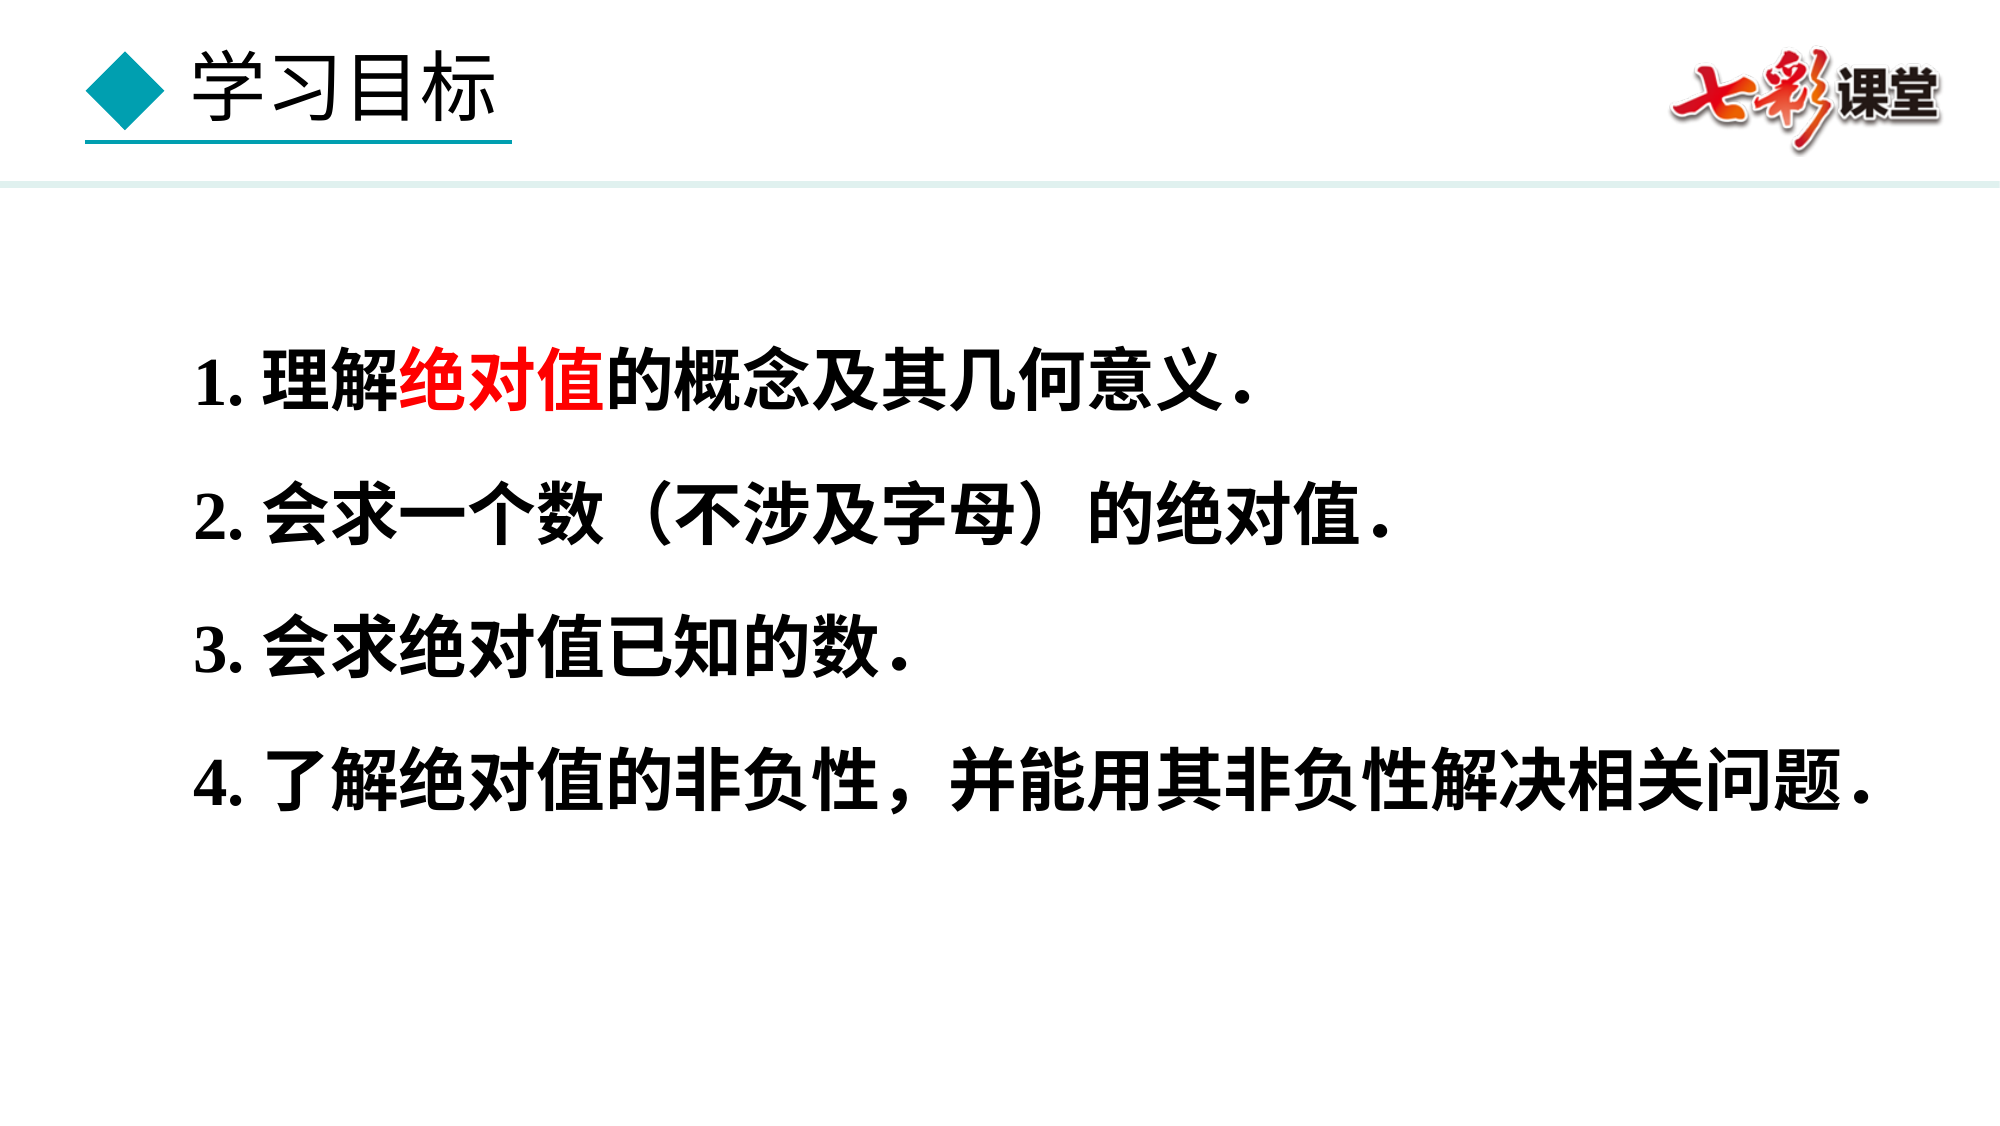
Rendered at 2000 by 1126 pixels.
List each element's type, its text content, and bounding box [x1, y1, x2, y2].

picture [1666, 42, 1948, 157]
text_box 1.理解绝对值的概念及其几何意义． 2.会求一个数（不涉及字母）的绝对值． 3.会求绝对值已知的数． 4.了解绝对值的非负性，并能用其非负性解决相关问题． [175, 311, 1929, 928]
